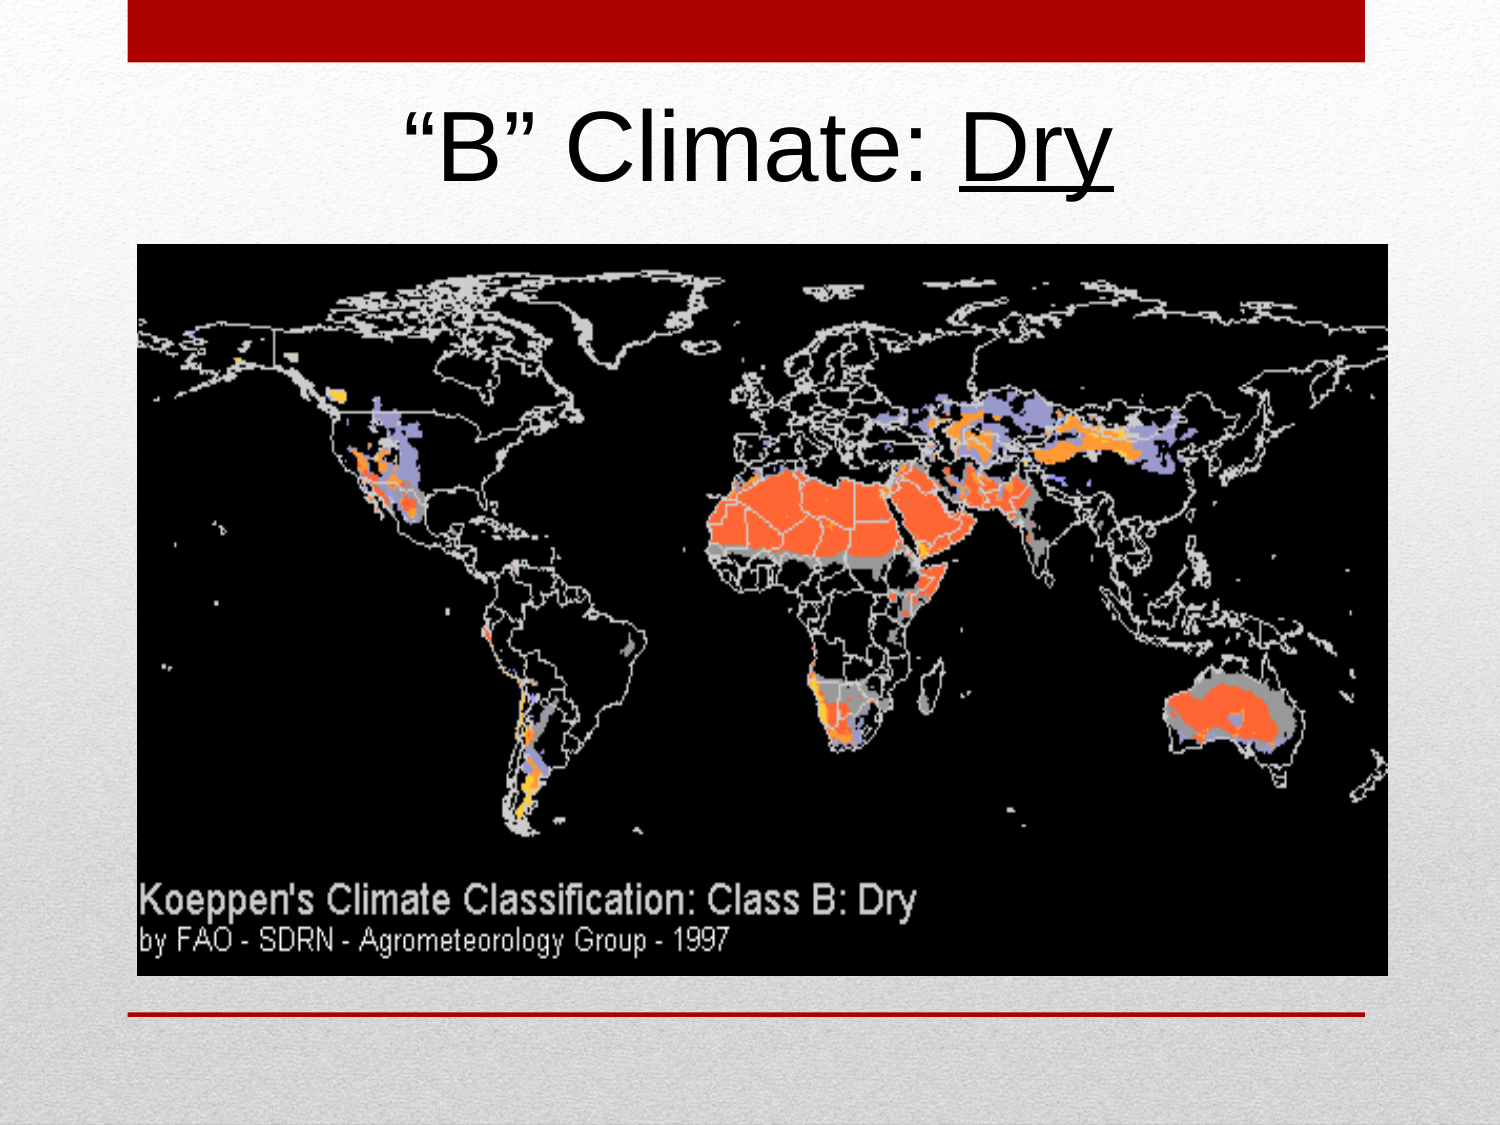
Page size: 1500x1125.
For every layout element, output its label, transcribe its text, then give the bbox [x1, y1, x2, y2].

text_box “B” Climate: Dry [246, 73, 1272, 209]
picture [136, 243, 1389, 977]
